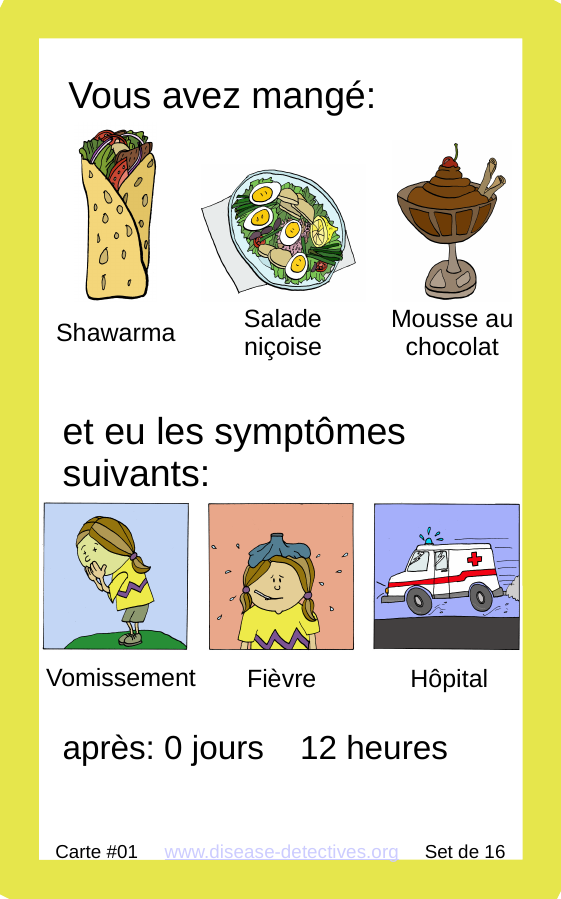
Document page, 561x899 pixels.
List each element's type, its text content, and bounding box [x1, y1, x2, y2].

picture [392, 140, 513, 302]
text_box Salade niçoise [218, 310, 349, 368]
text_box Carte #01 www.disease-detectives.org Set de 16 [35, 832, 525, 869]
picture [41, 501, 190, 652]
picture [74, 122, 157, 302]
text_box [18, 17, 544, 881]
text_box Shawarma [30, 310, 202, 354]
picture [200, 164, 366, 302]
picture [372, 502, 521, 651]
text_box après: 0 jours 12 heures [47, 720, 525, 820]
text_box Mousse au chocolat [372, 296, 532, 368]
picture [206, 502, 356, 651]
